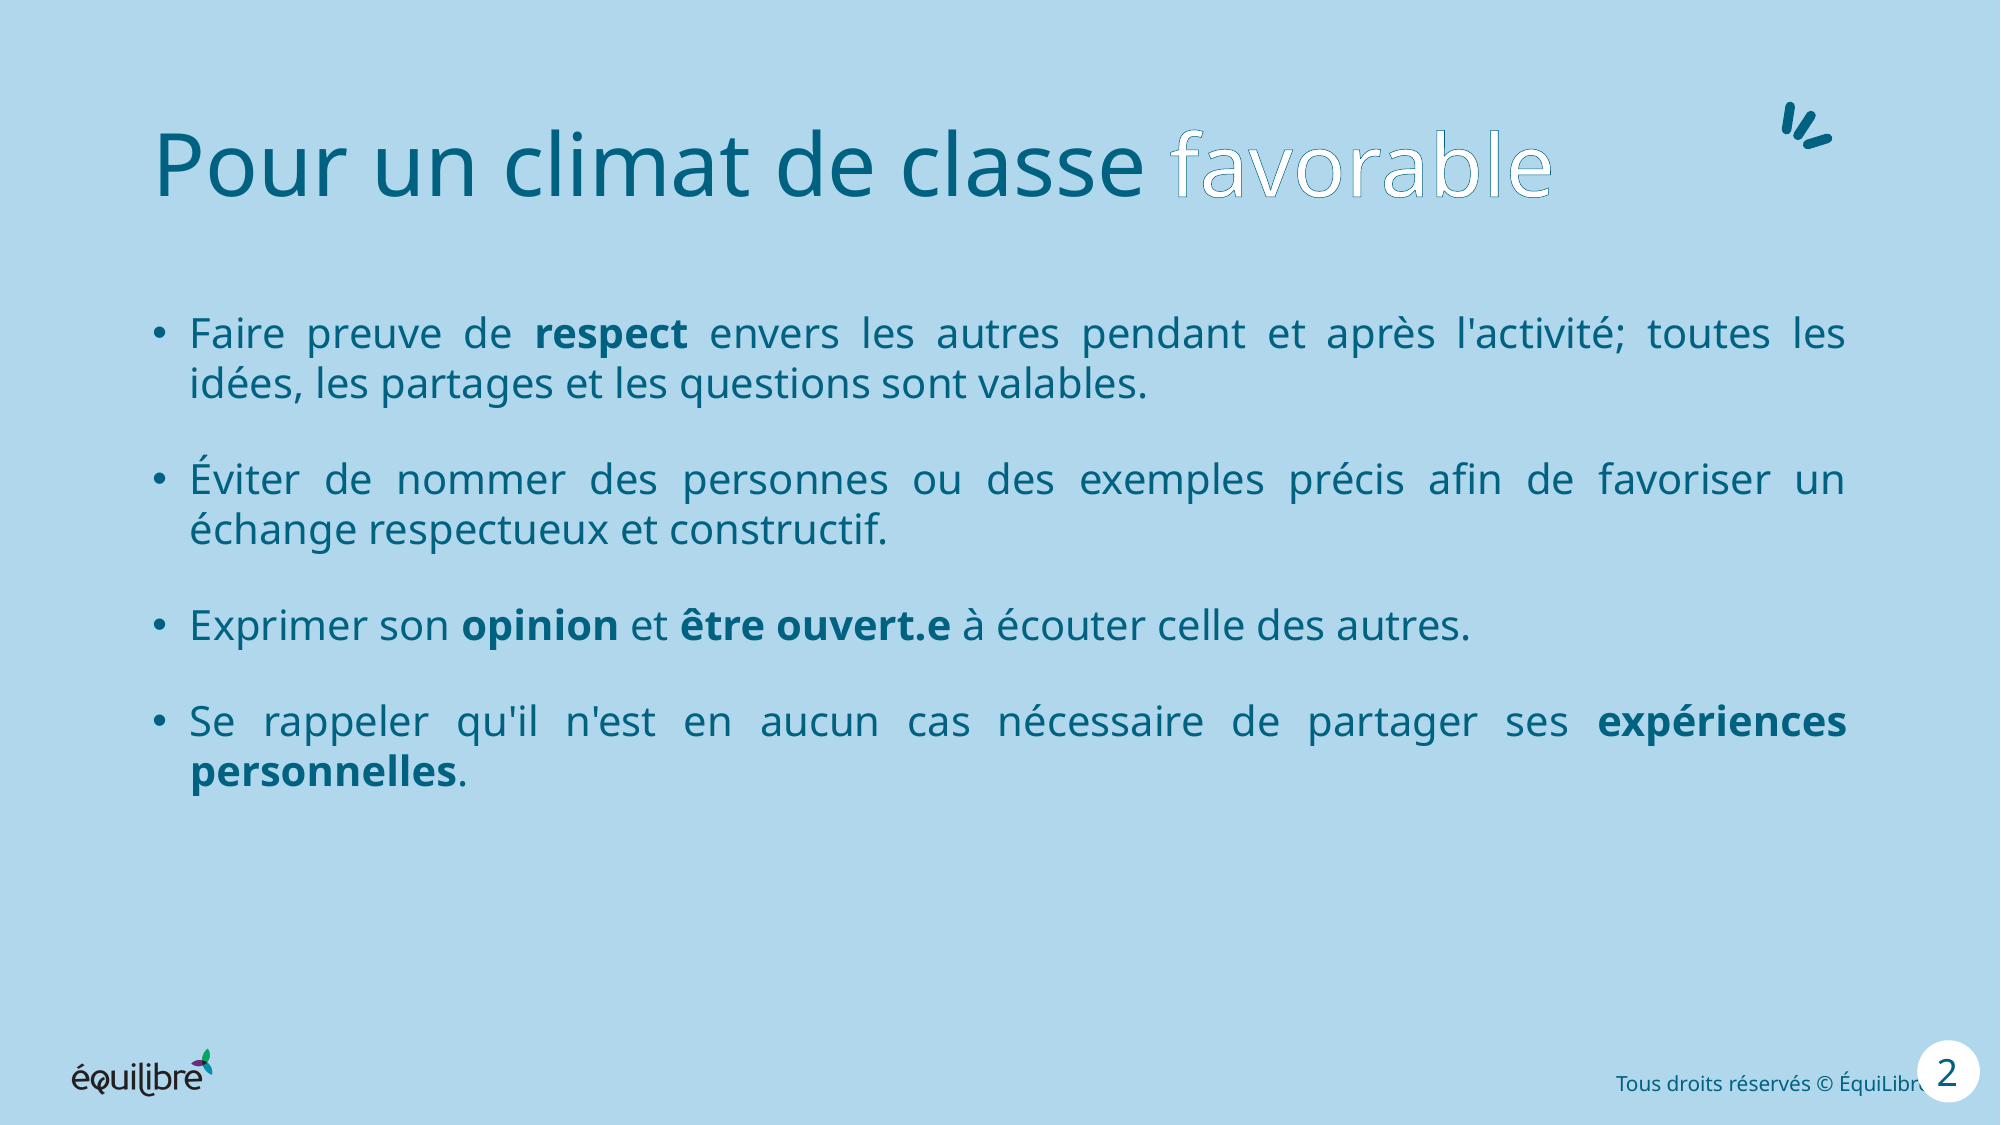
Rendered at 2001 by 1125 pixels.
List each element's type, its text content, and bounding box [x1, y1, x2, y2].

title Pour un climat de classe favorable [137, 59, 1863, 278]
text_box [1917, 1040, 2000, 1103]
list Faire preuve de respect envers les autres pendant et après l'activité; toutes les idées, les partages et les questions sont valables. Éviter de nommer des personnes ou des exemples précis afin de favoriser un échange respectueux et constructif. Exprimer son opinion et être ouvert.e à écouter celle des autres. Se rappeler qu'il n'est en aucun cas nécessaire de partager ses expériences personnelles. [137, 299, 1863, 1014]
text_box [1789, 98, 1825, 158]
picture [63, 1036, 221, 1125]
